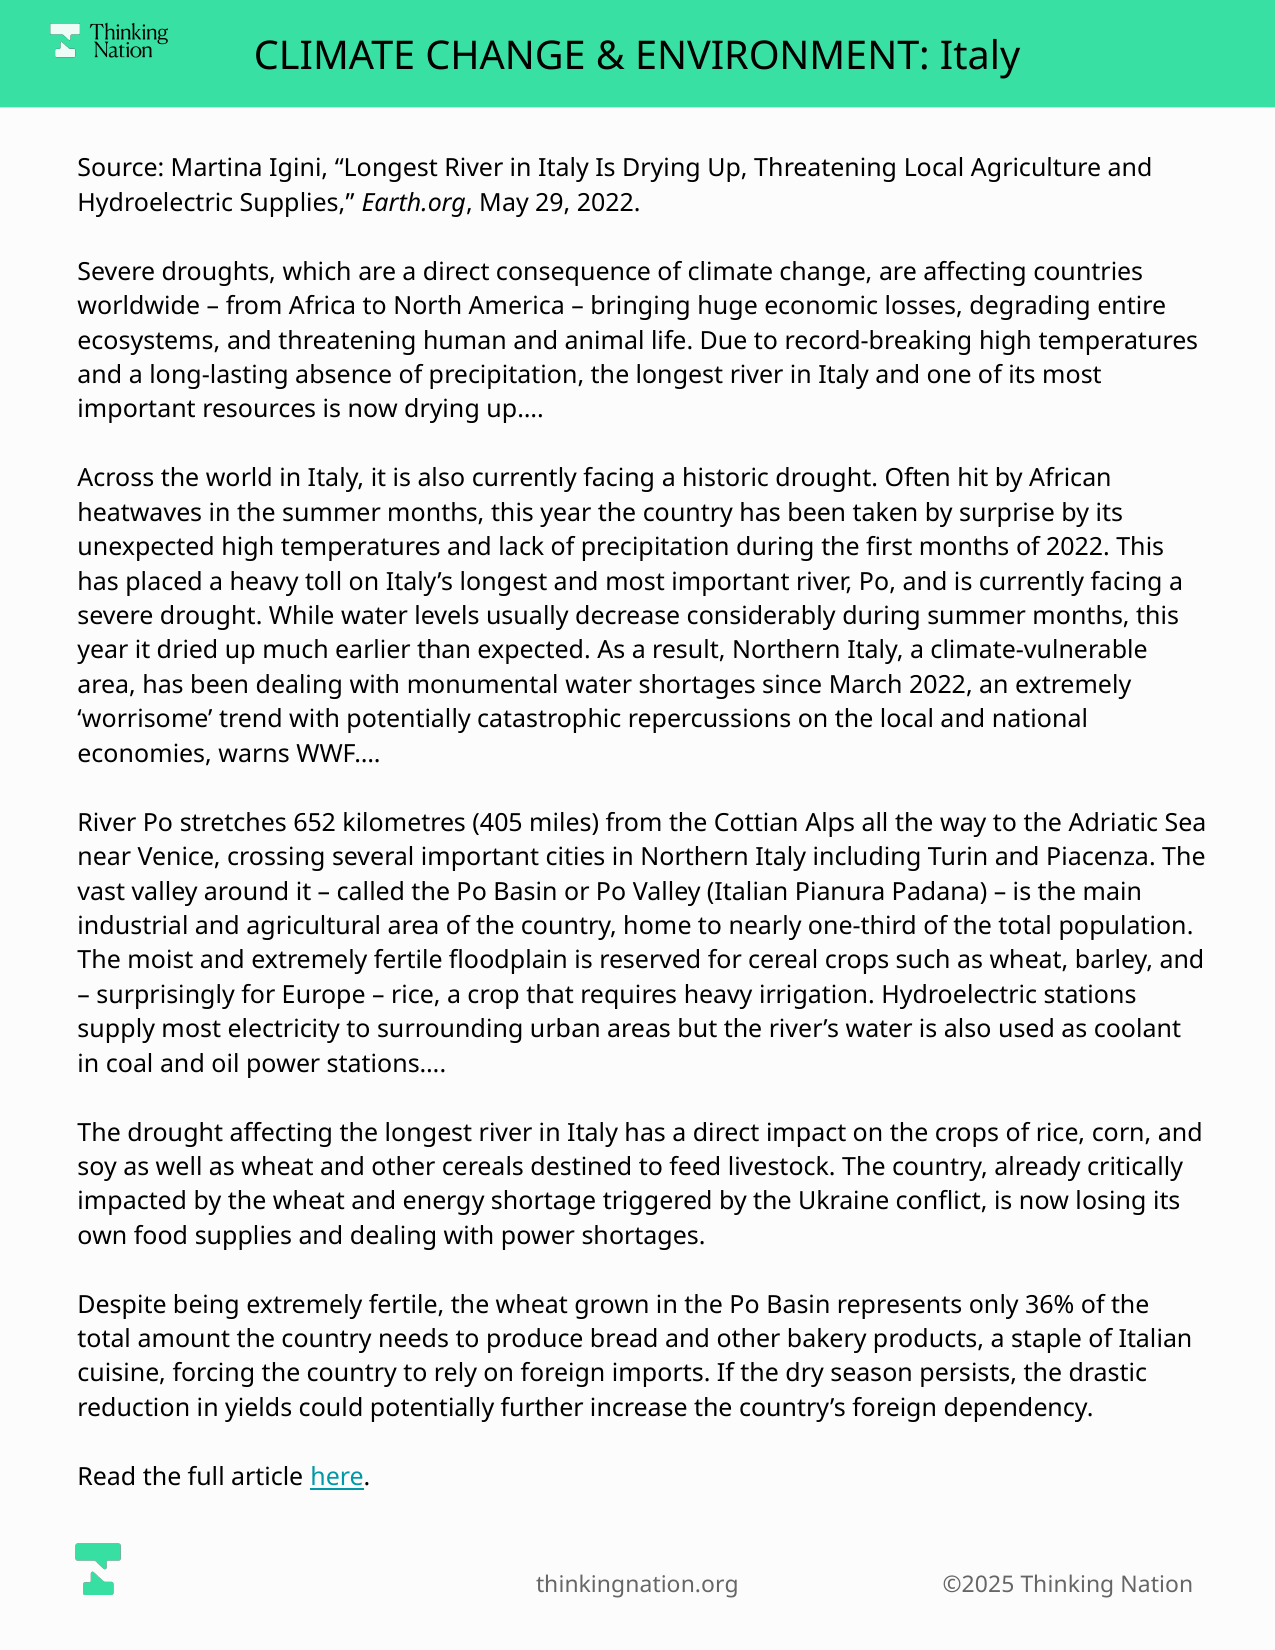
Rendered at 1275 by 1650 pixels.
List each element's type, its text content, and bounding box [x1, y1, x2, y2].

picture [62, 1533, 134, 1605]
text_box thinkingnation.org [486, 1553, 789, 1605]
text_box Source: Martina Igini, “Longest River in Italy Is Drying Up, Threatening Local Agriculture and Hydroelectric Supplies,” Earth.org, May 29, 2022. Severe droughts, which are a direct consequence of climate change, are affecting countries worldwide – from Africa to North America – bringing huge economic losses, degrading entire ecosystems, and threatening human and animal life. Due to record-breaking high temperatures and a long-lasting absence of precipitation, the longest river in Italy and one of its most important resources is now drying up…. Across the world in Italy, it is also currently facing a historic drought. Often hit by African heatwaves in the summer months, this year the country has been taken by surprise by its unexpected high temperatures and lack of precipitation during the first months of 2022. This has placed a heavy toll on Italy’s longest and most important river, Po, and is currently facing a severe drought. While water levels usually decrease considerably during summer months, this year it dried up much earlier than expected. As a result, Northern Italy, a climate-vulnerable area, has been dealing with monumental water shortages since March 2022, an extremely ‘worrisome’ trend with potentially catastrophic repercussions on the local and national economies, warns WWF…. River Po stretches 652 kilometres (405 miles) from the Cottian Alps all the way to the Adriatic Sea near Venice, crossing several important cities in Northern Italy including Turin and Piacenza. The vast valley around it – called the Po Basin or Po Valley (Italian Pianura Padana) – is the main industrial and agricultural area of the country, home to nearly one-third of the total population. The moist and extremely fertile floodplain is reserved for cereal crops such as wheat, barley, and – surprisingly for Europe – rice, a crop that requires heavy irrigation. Hydroelectric stations supply most electricity to surrounding urban areas but the river’s water is also used as coolant in coal and oil power stations…. The drought affecting the longest river in Italy has a direct impact on the crops of rice, corn, and soy as well as wheat and other cereals destined to feed livestock. The country, already critically impacted by the wheat and energy shortage triggered by the Ukraine conflict, is now losing its own food supplies and dealing with power shortages. Despite being extremely fertile, the wheat grown in the Po Basin represents only 36% of the total amount the country needs to produce bread and other bakery products, a staple of Italian cuisine, forcing the country to rely on foreign imports. If the dry season persists, the drastic reduction in yields could potentially further increase the country’s foreign dependency. Read the full article here. [62, 132, 1226, 1510]
picture [36, 12, 172, 69]
text_box ©2025 Thinking Nation [907, 1553, 1210, 1605]
text_box CLIMATE CHANGE & ENVIRONMENT: Italy [0, 0, 1275, 108]
